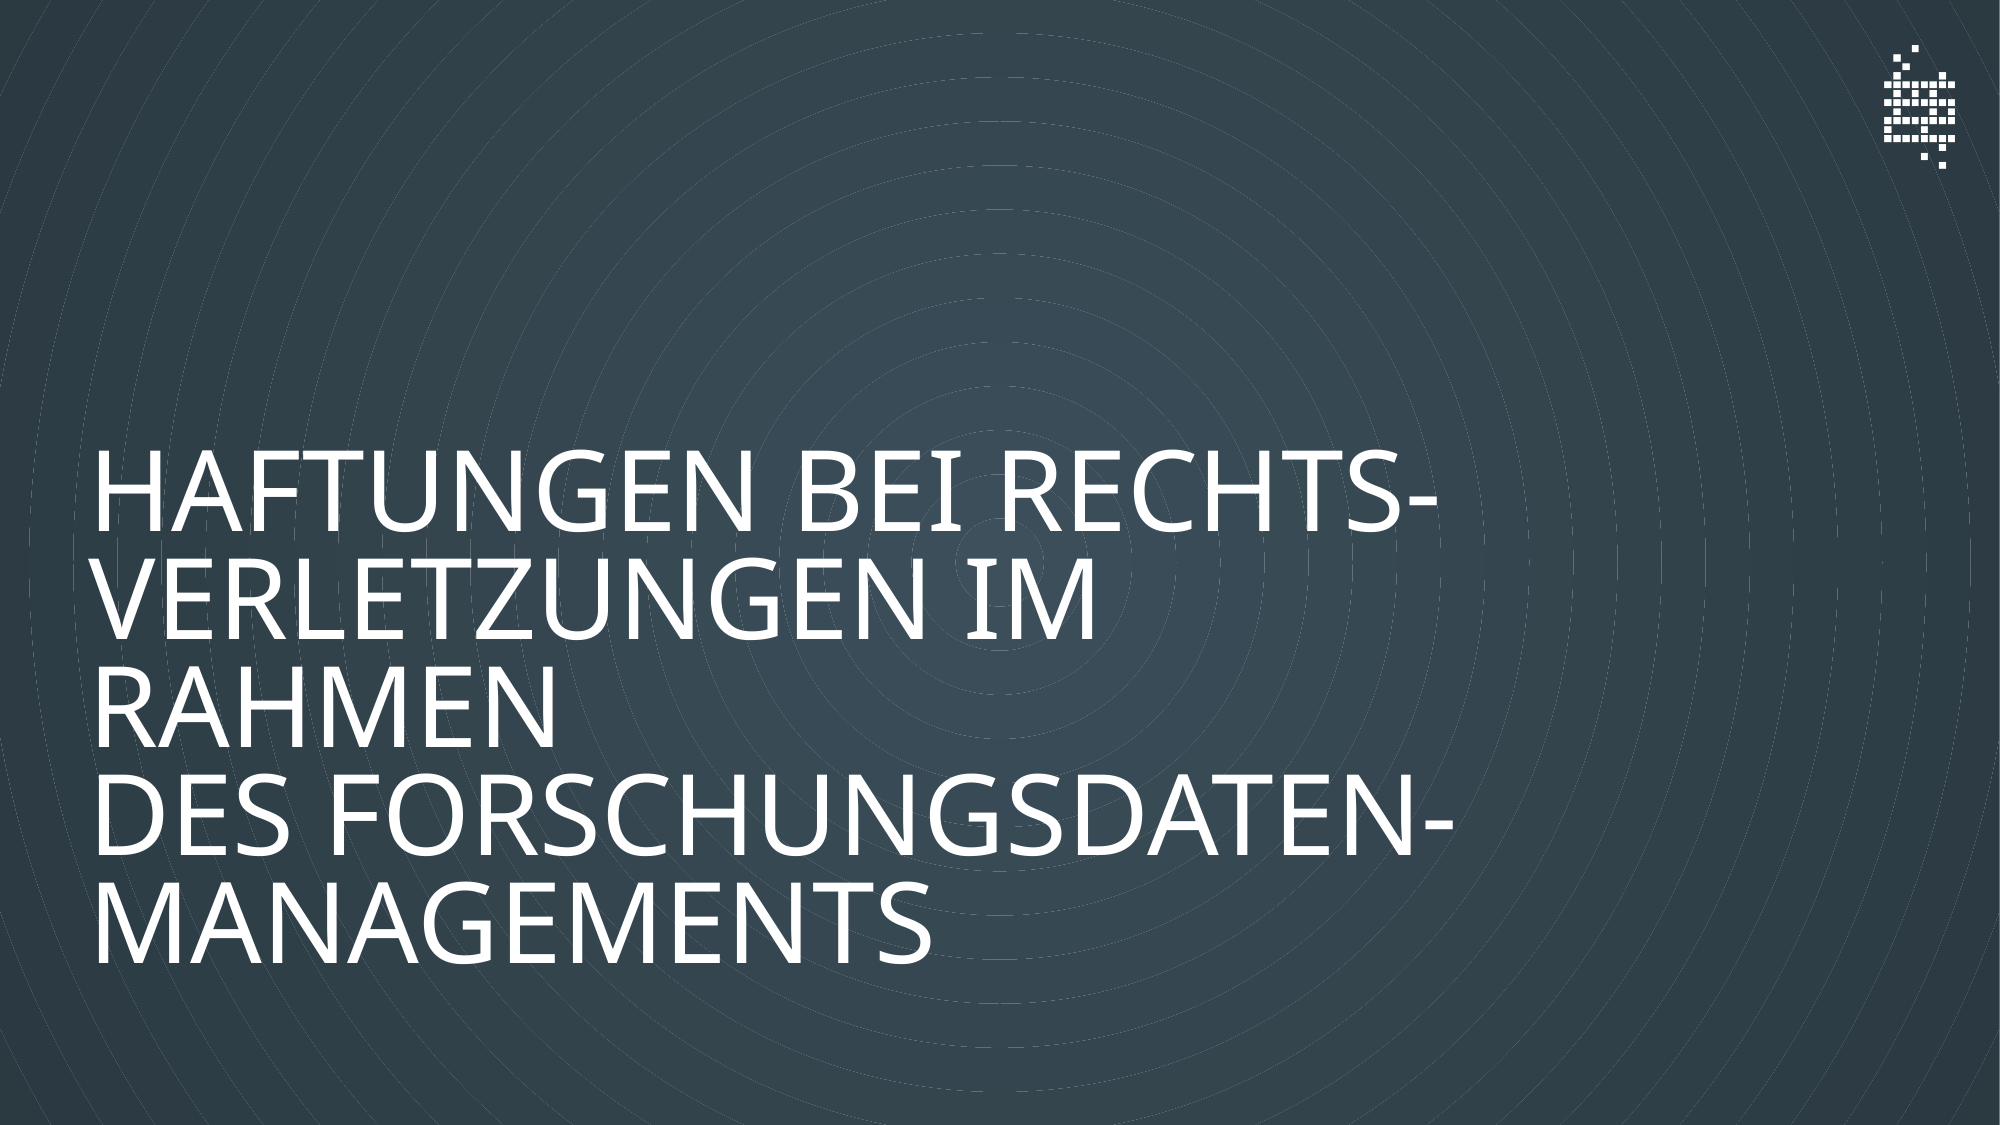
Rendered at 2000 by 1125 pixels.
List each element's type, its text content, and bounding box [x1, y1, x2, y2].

picture [1884, 45, 1955, 169]
text_box [0, 0, 2000, 1125]
text_box Haftungen bei Rechts- verletzungen im Rahmen des Forschungsdaten-managements [88, 639, 1528, 985]
